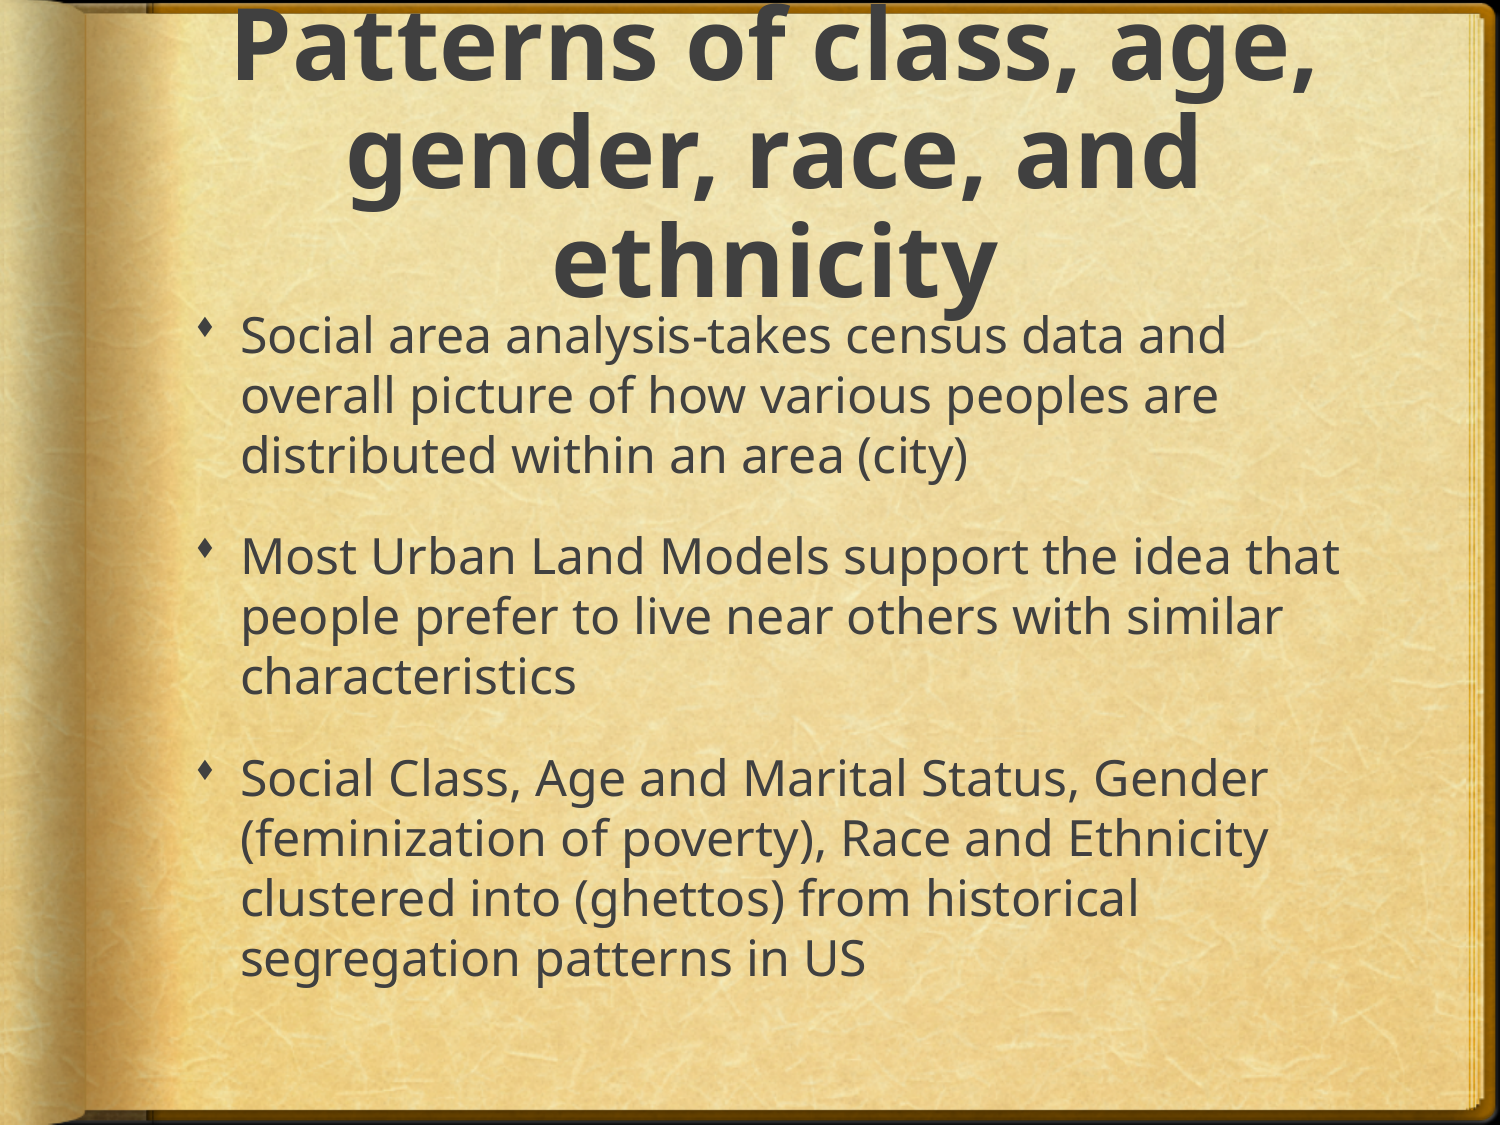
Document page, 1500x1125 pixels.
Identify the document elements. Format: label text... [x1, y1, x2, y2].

title Patterns of class, age, gender, race, and ethnicity [178, 45, 1372, 265]
picture [0, 0, 1500, 1125]
list Social area analysis-takes census data and overall picture of how various peoples are distributed within an area (city) Most Urban Land Models support the idea that people prefer to live near others with similar characteristics Social Class, Age and Marital Status, Gender (feminization of poverty), Race and Ethnicity clustered into (ghettos) from historical segregation patterns in US [178, 295, 1372, 1005]
